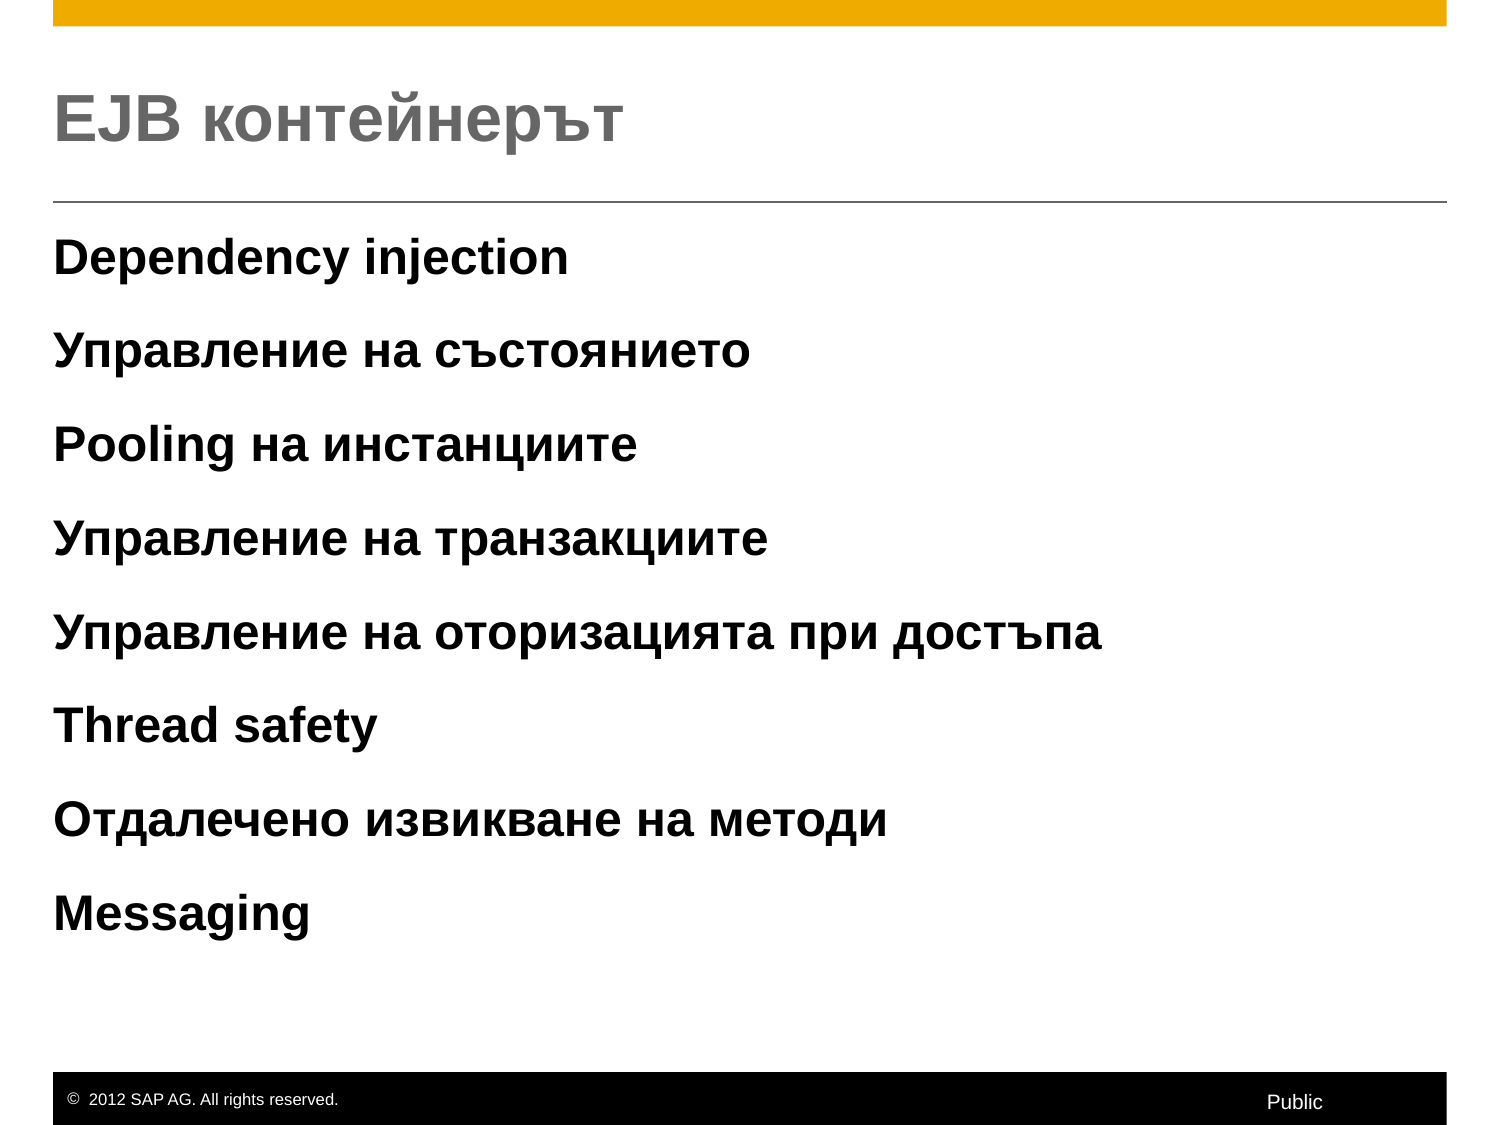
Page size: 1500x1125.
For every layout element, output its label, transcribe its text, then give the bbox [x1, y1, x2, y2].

title EJB контейнерът [53, 53, 1447, 178]
list Dependency injection Управление на състоянието Pooling на инстанциите Управление на транзакциите Управление на оторизацията при достъпа Thread safety Отдалечено извикване на методи Messaging [53, 224, 1447, 998]
